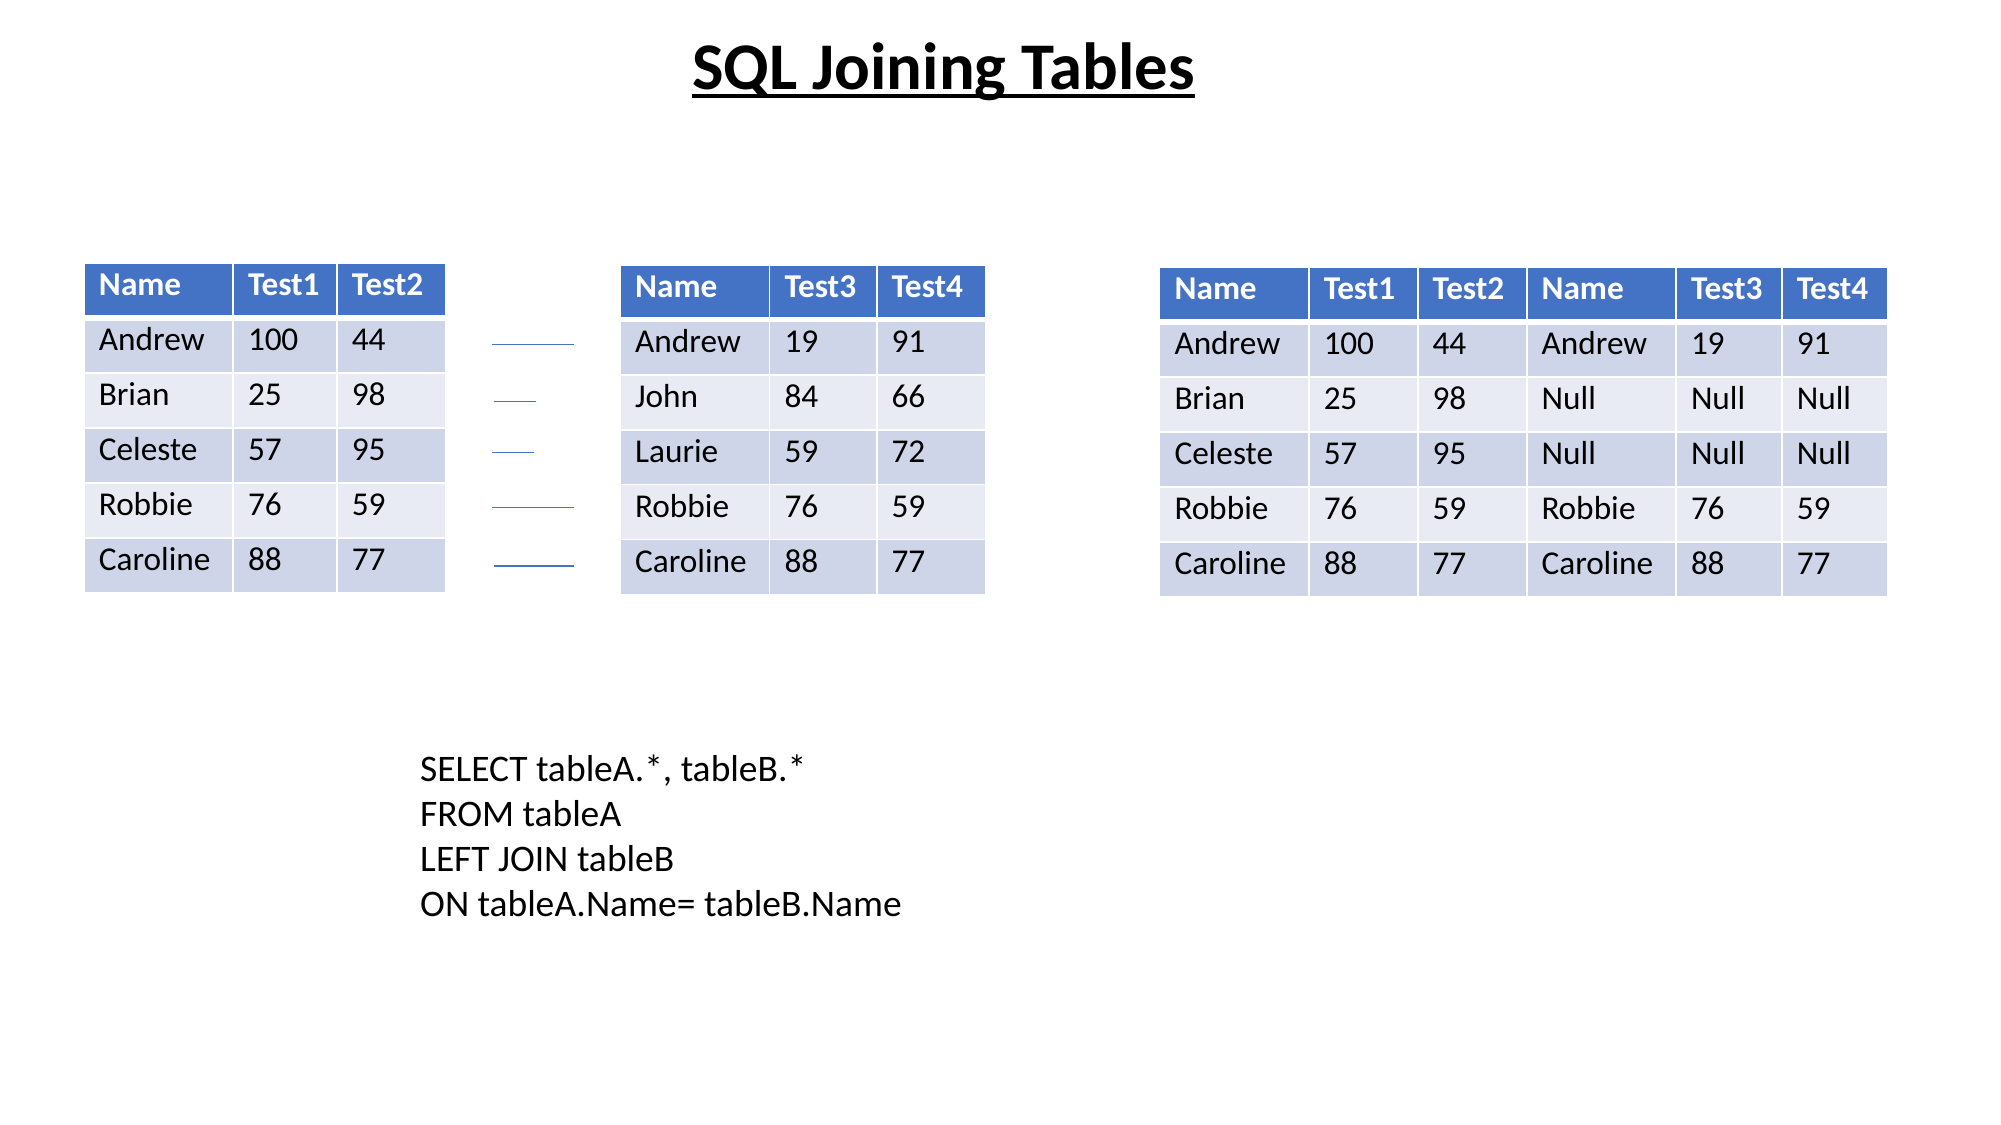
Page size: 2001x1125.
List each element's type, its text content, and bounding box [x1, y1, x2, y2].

table_cell 44 [338, 321, 445, 372]
table_cell 76 [1677, 488, 1781, 541]
table_cell Brian [1160, 378, 1308, 431]
table_cell Caroline [1160, 543, 1308, 596]
table_cell 100 [234, 321, 336, 372]
table_cell Null [1677, 433, 1781, 486]
table_cell Robbie [1160, 488, 1308, 541]
table_cell 19 [770, 322, 876, 374]
table_cell 88 [770, 540, 876, 594]
table_cell Null [1783, 433, 1887, 486]
table_cell 77 [1419, 543, 1526, 596]
table_cell 72 [878, 431, 985, 484]
table_cell 19 [1677, 325, 1781, 376]
table_header Test3 [1677, 268, 1781, 319]
table_cell 59 [878, 485, 985, 539]
table_header Test1 [234, 264, 336, 315]
table_cell Caroline [621, 540, 769, 594]
table_cell Celeste [85, 429, 232, 482]
table_cell 57 [1310, 433, 1417, 486]
table_cell 88 [1310, 543, 1417, 596]
table_header Name [621, 266, 769, 317]
table_cell Null [1783, 378, 1887, 431]
table_cell Andrew [85, 321, 232, 372]
table_cell 44 [1419, 325, 1526, 376]
table_header Test4 [1783, 268, 1887, 319]
table_cell 77 [878, 540, 985, 594]
table_cell 100 [1310, 325, 1417, 376]
table_cell 98 [1419, 378, 1526, 431]
table_cell 91 [878, 322, 985, 374]
table_cell 76 [234, 484, 336, 537]
table_cell Andrew [1160, 325, 1308, 376]
table_cell Null [1677, 378, 1781, 431]
table_cell Robbie [1528, 488, 1675, 541]
table_cell Andrew [1528, 325, 1675, 376]
table_cell Andrew [621, 322, 769, 374]
table_header Test4 [878, 266, 985, 317]
table_cell 95 [1419, 433, 1526, 486]
table_header Test2 [338, 264, 445, 315]
text_box SQL Joining Tables [677, 15, 1211, 111]
table_cell 77 [338, 539, 445, 592]
table_cell 76 [770, 485, 876, 539]
table_cell 88 [234, 539, 336, 592]
table_cell Null [1528, 433, 1675, 486]
table_cell Laurie [621, 431, 769, 484]
table_header Test1 [1310, 268, 1417, 319]
table_cell 66 [878, 376, 985, 429]
table_cell Null [1528, 378, 1675, 431]
table_header Test3 [770, 266, 876, 317]
table_cell 98 [338, 374, 445, 427]
table_cell 59 [1783, 488, 1887, 541]
table_cell 57 [234, 429, 336, 482]
table_cell Brian [85, 374, 232, 427]
table_cell 25 [1310, 378, 1417, 431]
table_cell Celeste [1160, 433, 1308, 486]
table_cell Robbie [621, 485, 769, 539]
table_cell 59 [770, 431, 876, 484]
table_header Test2 [1419, 268, 1526, 319]
table_cell 88 [1677, 543, 1781, 596]
table_header Name [1160, 268, 1308, 319]
table_cell 76 [1310, 488, 1417, 541]
table_cell Caroline [1528, 543, 1675, 596]
table_header Name [85, 264, 232, 315]
table_cell Caroline [85, 539, 232, 592]
table_cell 59 [338, 484, 445, 537]
table_cell 84 [770, 376, 876, 429]
table_cell 25 [234, 374, 336, 427]
table_cell 77 [1783, 543, 1887, 596]
table_cell Robbie [85, 484, 232, 537]
text_box SELECT tableA.*, tableB.* FROM tableA LEFT JOIN tableB ON tableA.Name= tableB.Name [405, 736, 943, 931]
table_cell 95 [338, 429, 445, 482]
table_cell 59 [1419, 488, 1526, 541]
table_cell 91 [1783, 325, 1887, 376]
table_header Name [1528, 268, 1675, 319]
table_cell John [621, 376, 769, 429]
